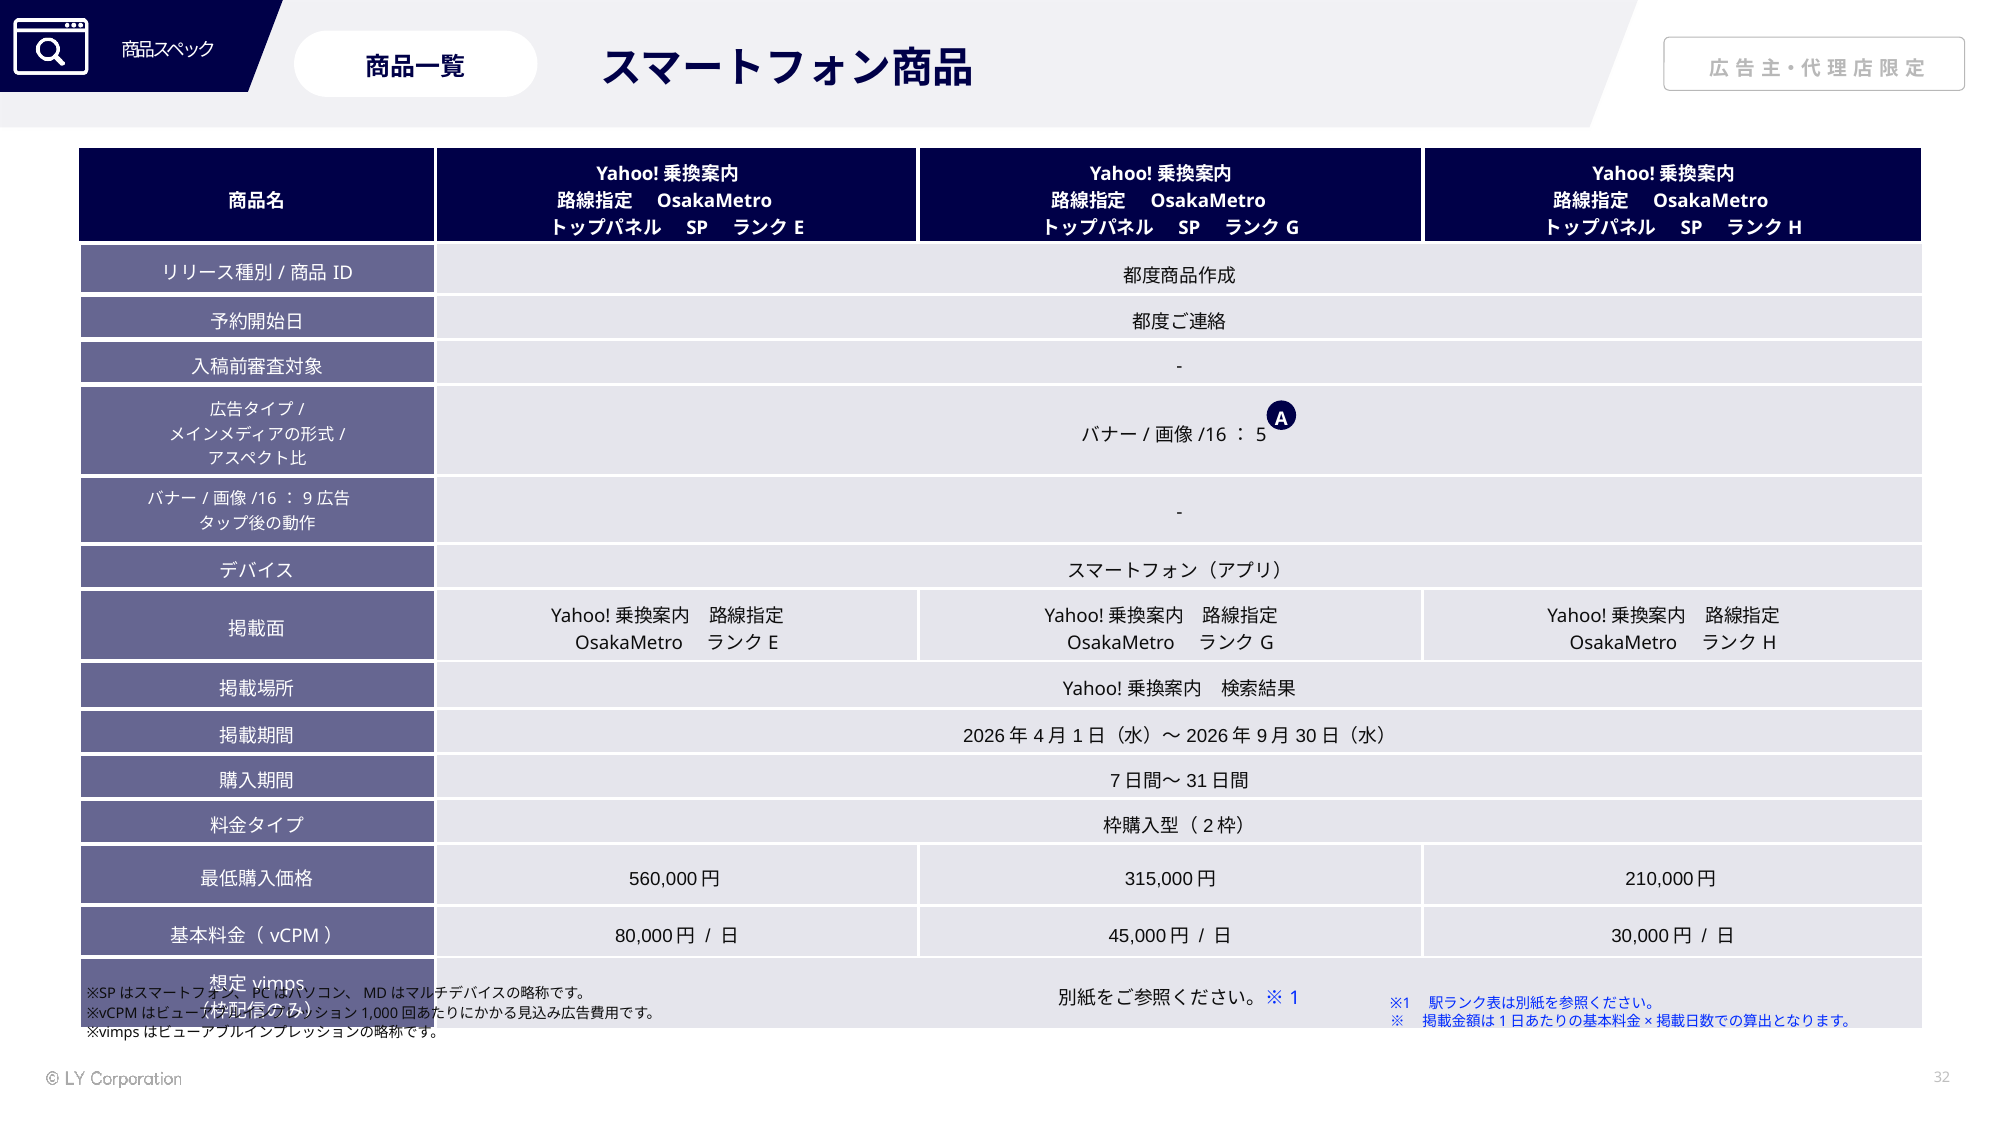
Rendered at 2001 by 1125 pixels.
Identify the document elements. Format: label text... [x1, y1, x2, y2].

table_cell 購入期間 [81, 756, 434, 797]
text_box A [1266, 400, 1297, 430]
table_cell 都度商品作成 [437, 244, 1922, 293]
table_cell Yahoo!乗換案内 路線指定 OsakaMetro ランクE [437, 590, 917, 660]
table_cell 80,000円 / 日 [437, 907, 917, 956]
table_header 商品名 [79, 148, 434, 241]
table_cell 315,000円 [920, 845, 1421, 904]
table_cell 掲載期間 [81, 711, 434, 752]
table_cell 掲載場所 [81, 663, 434, 707]
table_cell 入稿前審査対象 [81, 342, 434, 382]
table_cell 想定vimps （枠配信のみ） [81, 959, 434, 1027]
table_header Yahoo!乗換案内 路線指定 OsakaMetro トップパネル SP ランクG [920, 148, 1421, 241]
picture [9, 5, 92, 87]
table_cell デバイス [81, 546, 434, 587]
text_box ※SPはスマートフォン、PCはパソコン、MDはマルチデバイスの略称です。 ※vCPMはビューアブルインプレッション1,000回あたりにかかる見込み広告費用です。 ※vimpsはビューアブルインプレッションの略称です。 [86, 982, 770, 1041]
table_header Yahoo!乗換案内 路線指定 OsakaMetro トップパネル SP ランクH [1425, 148, 1921, 241]
table_cell バナー/画像/16：9広告 タップ後の動作 [81, 478, 434, 542]
table_cell 掲載面 [81, 591, 434, 659]
table_cell 30,000円 / 日 [1424, 907, 1922, 956]
table_cell 210,000円 [1424, 845, 1922, 904]
table_cell 都度ご連絡 [437, 296, 1922, 338]
table_cell 45,000円 / 日 [920, 907, 1421, 956]
table_cell 別紙をご参照ください。※1 [437, 958, 1922, 1028]
table_cell - [437, 341, 1922, 383]
table_cell 7日間～31日間 [437, 755, 1922, 797]
table_cell 枠購入型（2枠） [437, 800, 1922, 842]
table_cell 料金タイプ [81, 801, 434, 842]
table_cell リリース種別/商品ID [81, 245, 434, 292]
text_box ※1 駅ランク表は別紙を参照ください。 ※ 掲載金額は1日あたりの基本料金×掲載日数での算出となります。 [1375, 986, 1873, 1037]
list 商品スペック [97, 13, 240, 81]
table_cell 560,000円 [437, 845, 917, 904]
table_cell - [437, 477, 1922, 542]
table_cell 基本料金（vCPM） [81, 907, 434, 955]
table_header Yahoo!乗換案内 路線指定 OsakaMetro トップパネル SP ランクE [437, 148, 916, 241]
table_cell Yahoo!乗換案内 検索結果 [437, 662, 1922, 707]
text_box 商品一覧 [293, 29, 539, 98]
table_cell スマートフォン（アプリ） [437, 545, 1922, 587]
list スマートフォン商品 [599, 41, 1481, 97]
table_cell 予約開始日 [81, 297, 434, 337]
table_cell 広告タイプ/ メインメディアの形式/ アスペクト比 [81, 387, 434, 474]
picture [46, 1071, 181, 1088]
table_cell 最低購入価格 [81, 846, 434, 903]
table_cell Yahoo!乗換案内 路線指定 OsakaMetro ランクG [920, 590, 1421, 660]
table_cell バナー/画像/16：5 [437, 386, 1922, 474]
table_cell Yahoo!乗換案内 路線指定 OsakaMetro ランクH [1424, 590, 1922, 660]
table_cell 2026年4月1日（水）～2026年9月30日（水） [437, 710, 1922, 752]
